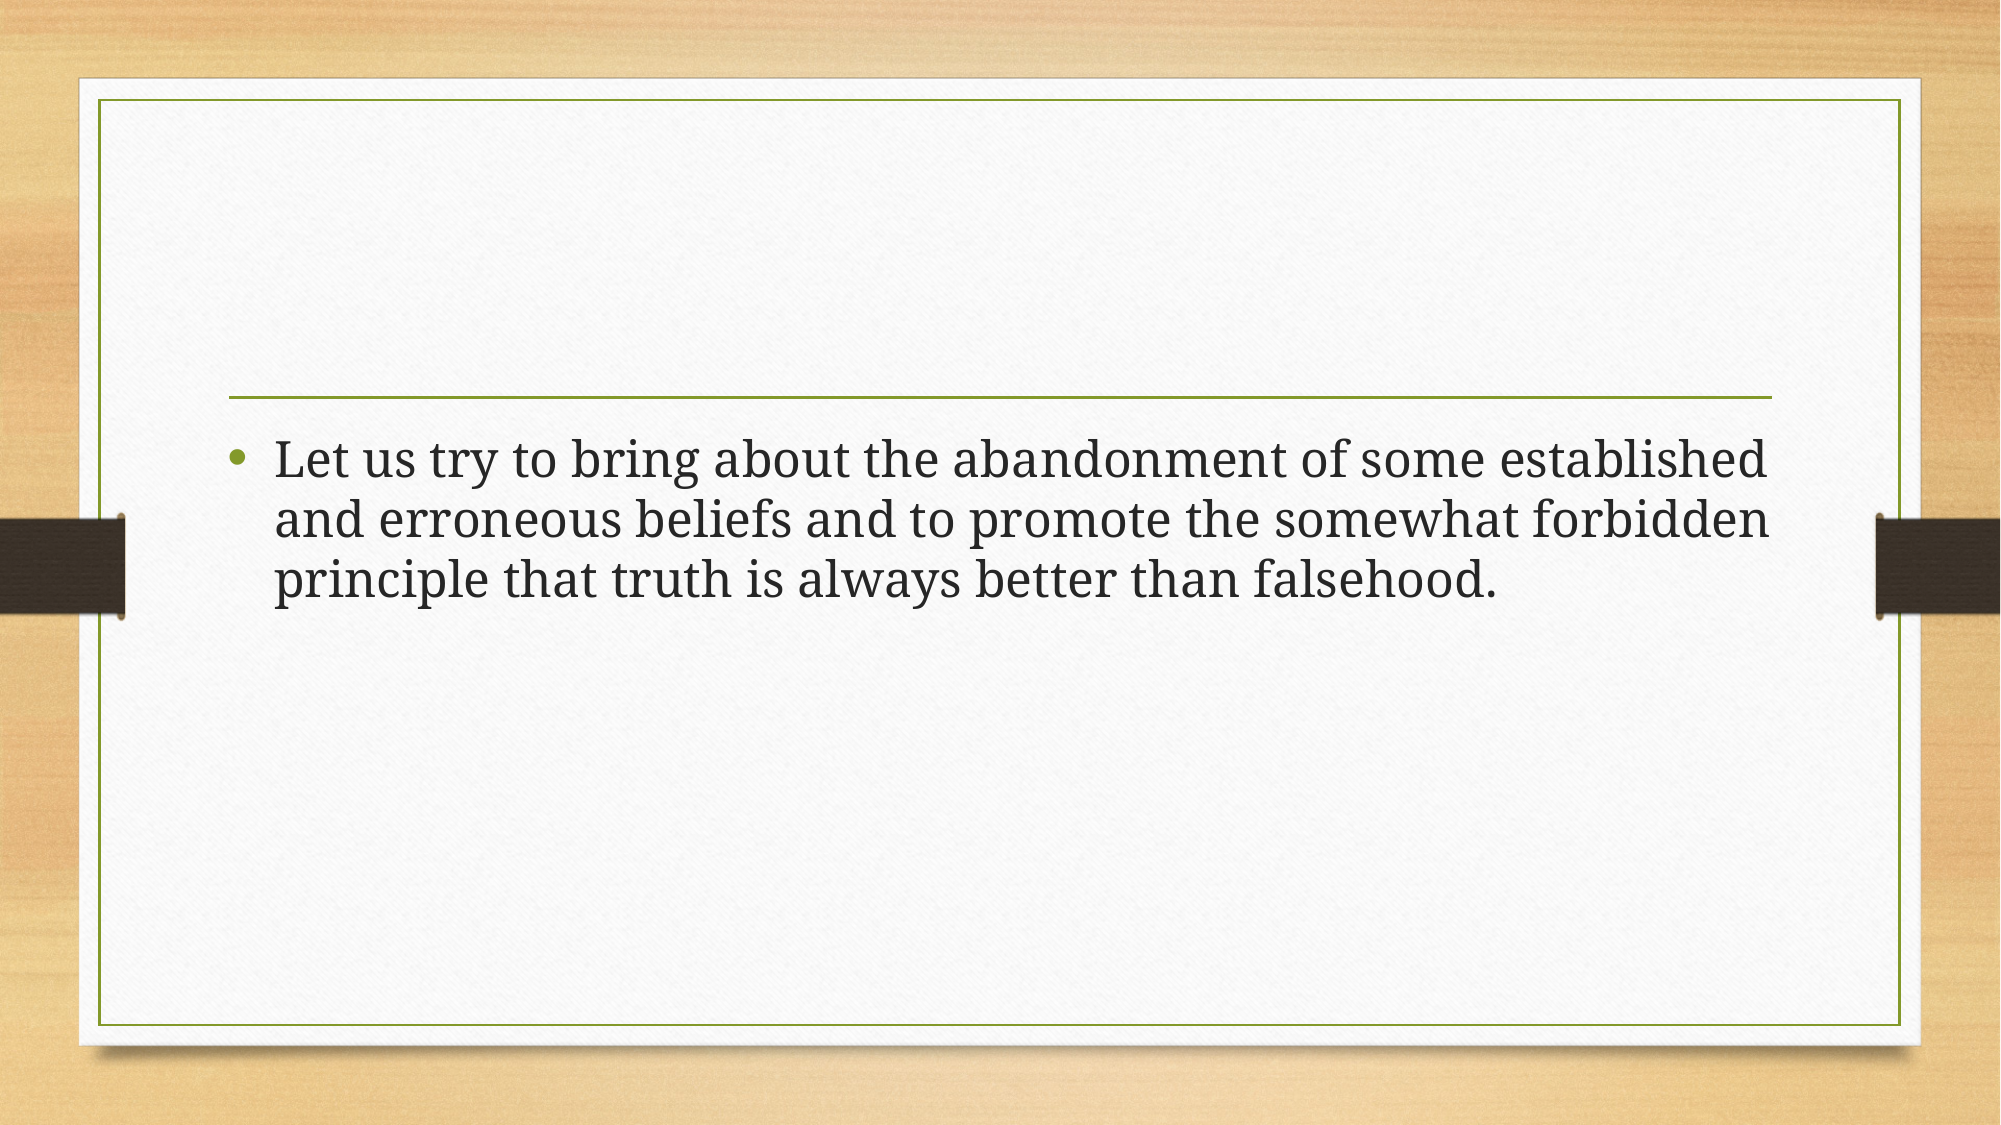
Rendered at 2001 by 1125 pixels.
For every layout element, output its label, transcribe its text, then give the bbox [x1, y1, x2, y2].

picture [0, 0, 2001, 1125]
list Let us try to bring about the abandonment of some established and erroneous beliefs and to promote the somewhat forbidden principle that truth is always better than falsehood. [212, 419, 1788, 964]
